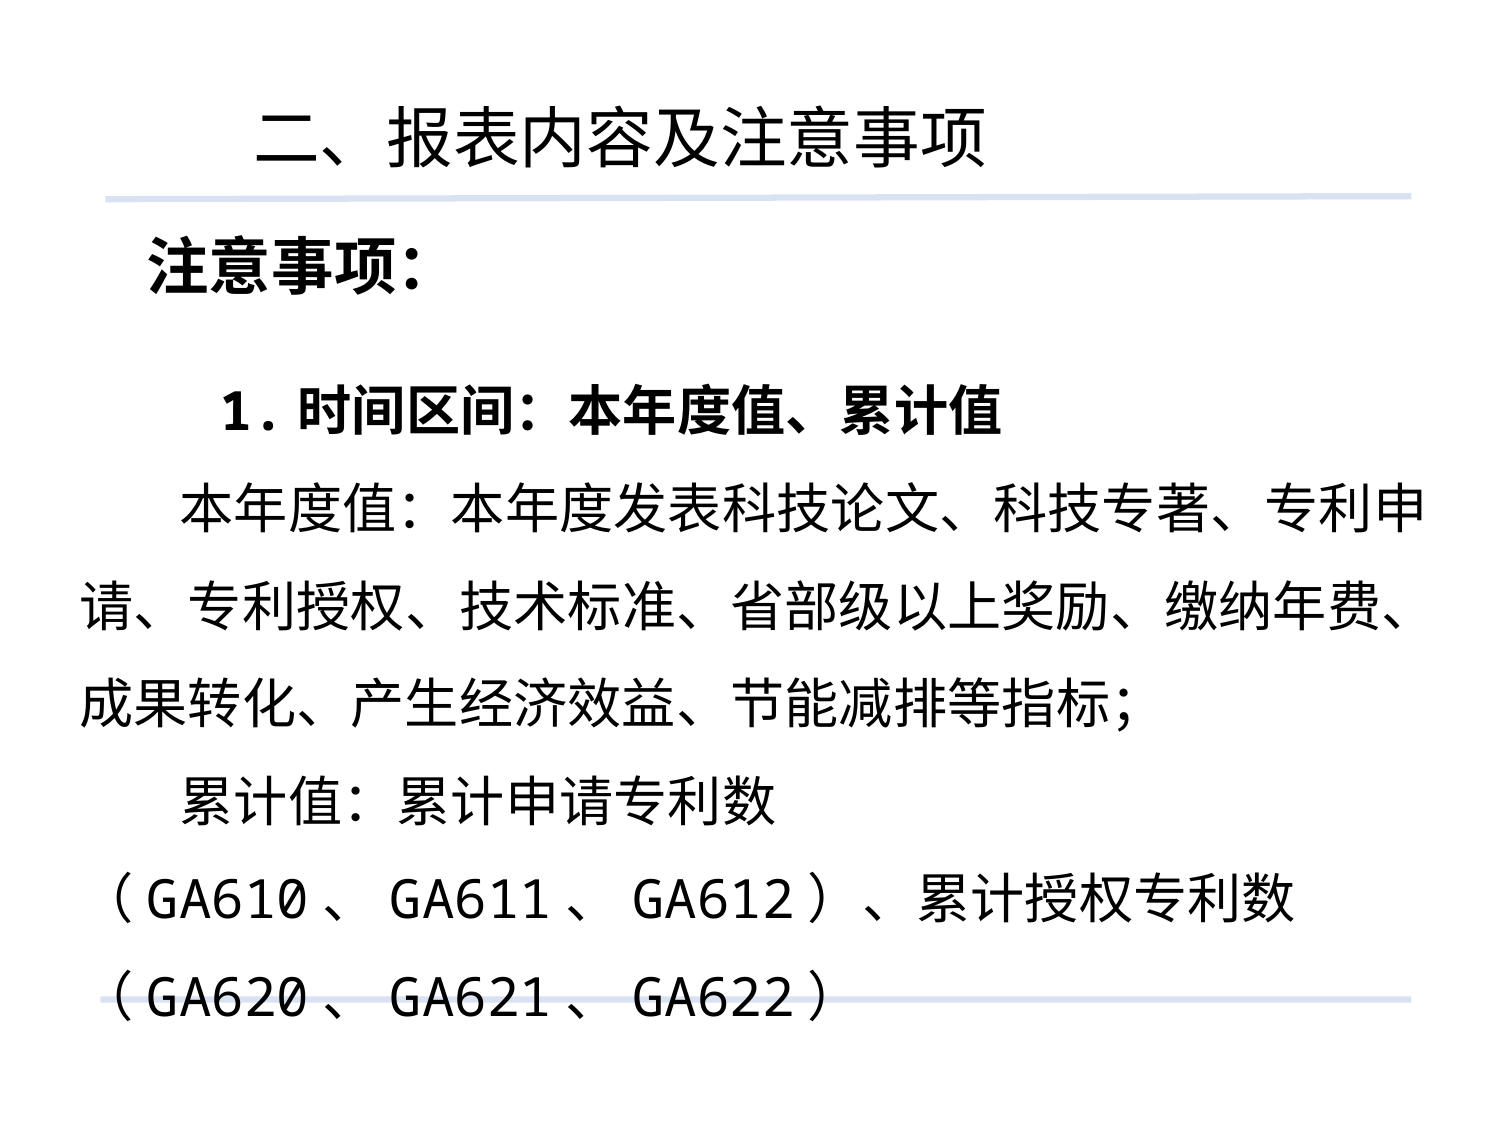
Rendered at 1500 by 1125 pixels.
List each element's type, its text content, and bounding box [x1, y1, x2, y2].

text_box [100, 88, 1436, 1073]
text_box 注意事项： 1.时间区间：本年度值、累计值 本年度值：本年度发表科技论文、科技专著、专利申请、专利授权、技术标准、省部级以上奖励、缴纳年费、成果转化、产生经济效益、节能减排等指标； 累计值：累计申请专利数（GA610、GA611、GA612）、累计授权专利数（GA620、GA621、GA622） [64, 219, 1459, 1080]
